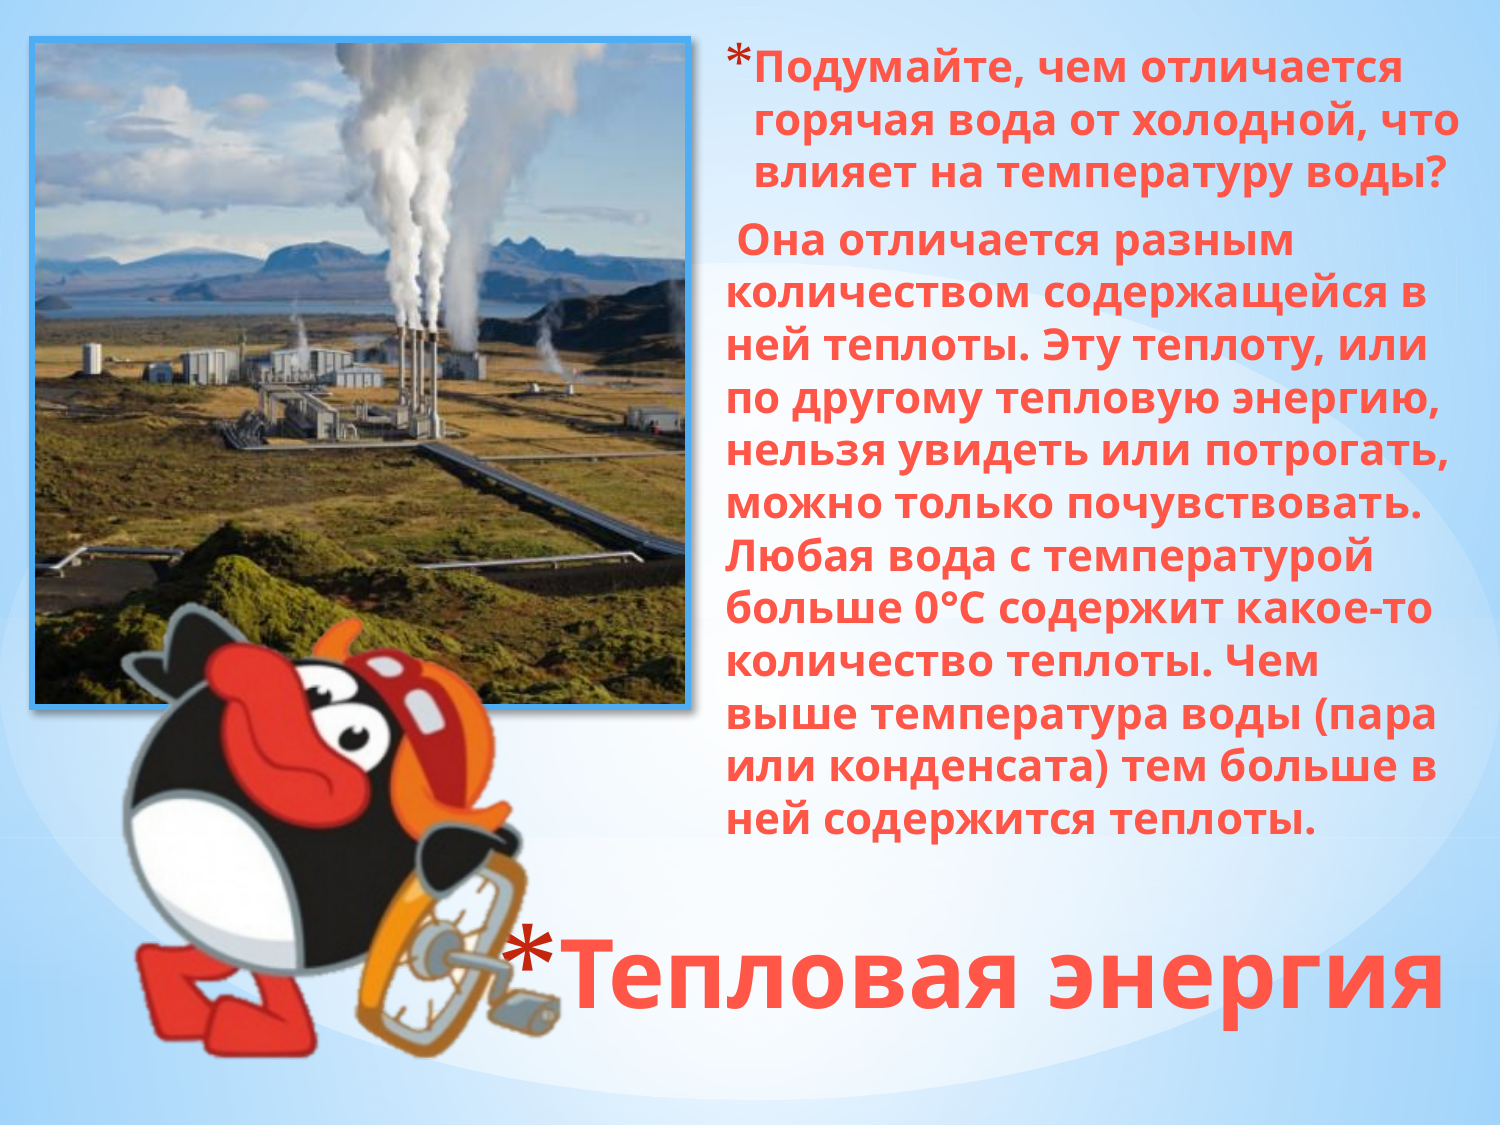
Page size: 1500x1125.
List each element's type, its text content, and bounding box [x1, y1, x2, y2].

list Подумайте, чем отличается горячая вода от холодной, что влияет на температуру воды? Она отличается разным количеством содержащейся в ней теплоты. Эту теплоту, или по другому тепловую энергию, нельзя увидеть или потрогать, можно только почувствовать. Любая вода с температурой больше 0°С содержит какое-то количество теплоты. Чем выше температура воды (пара или конденсата) тем больше в ней содержится теплоты. [702, 30, 1482, 870]
picture [34, 42, 686, 1080]
title Тепловая энергия [395, 905, 1464, 1093]
